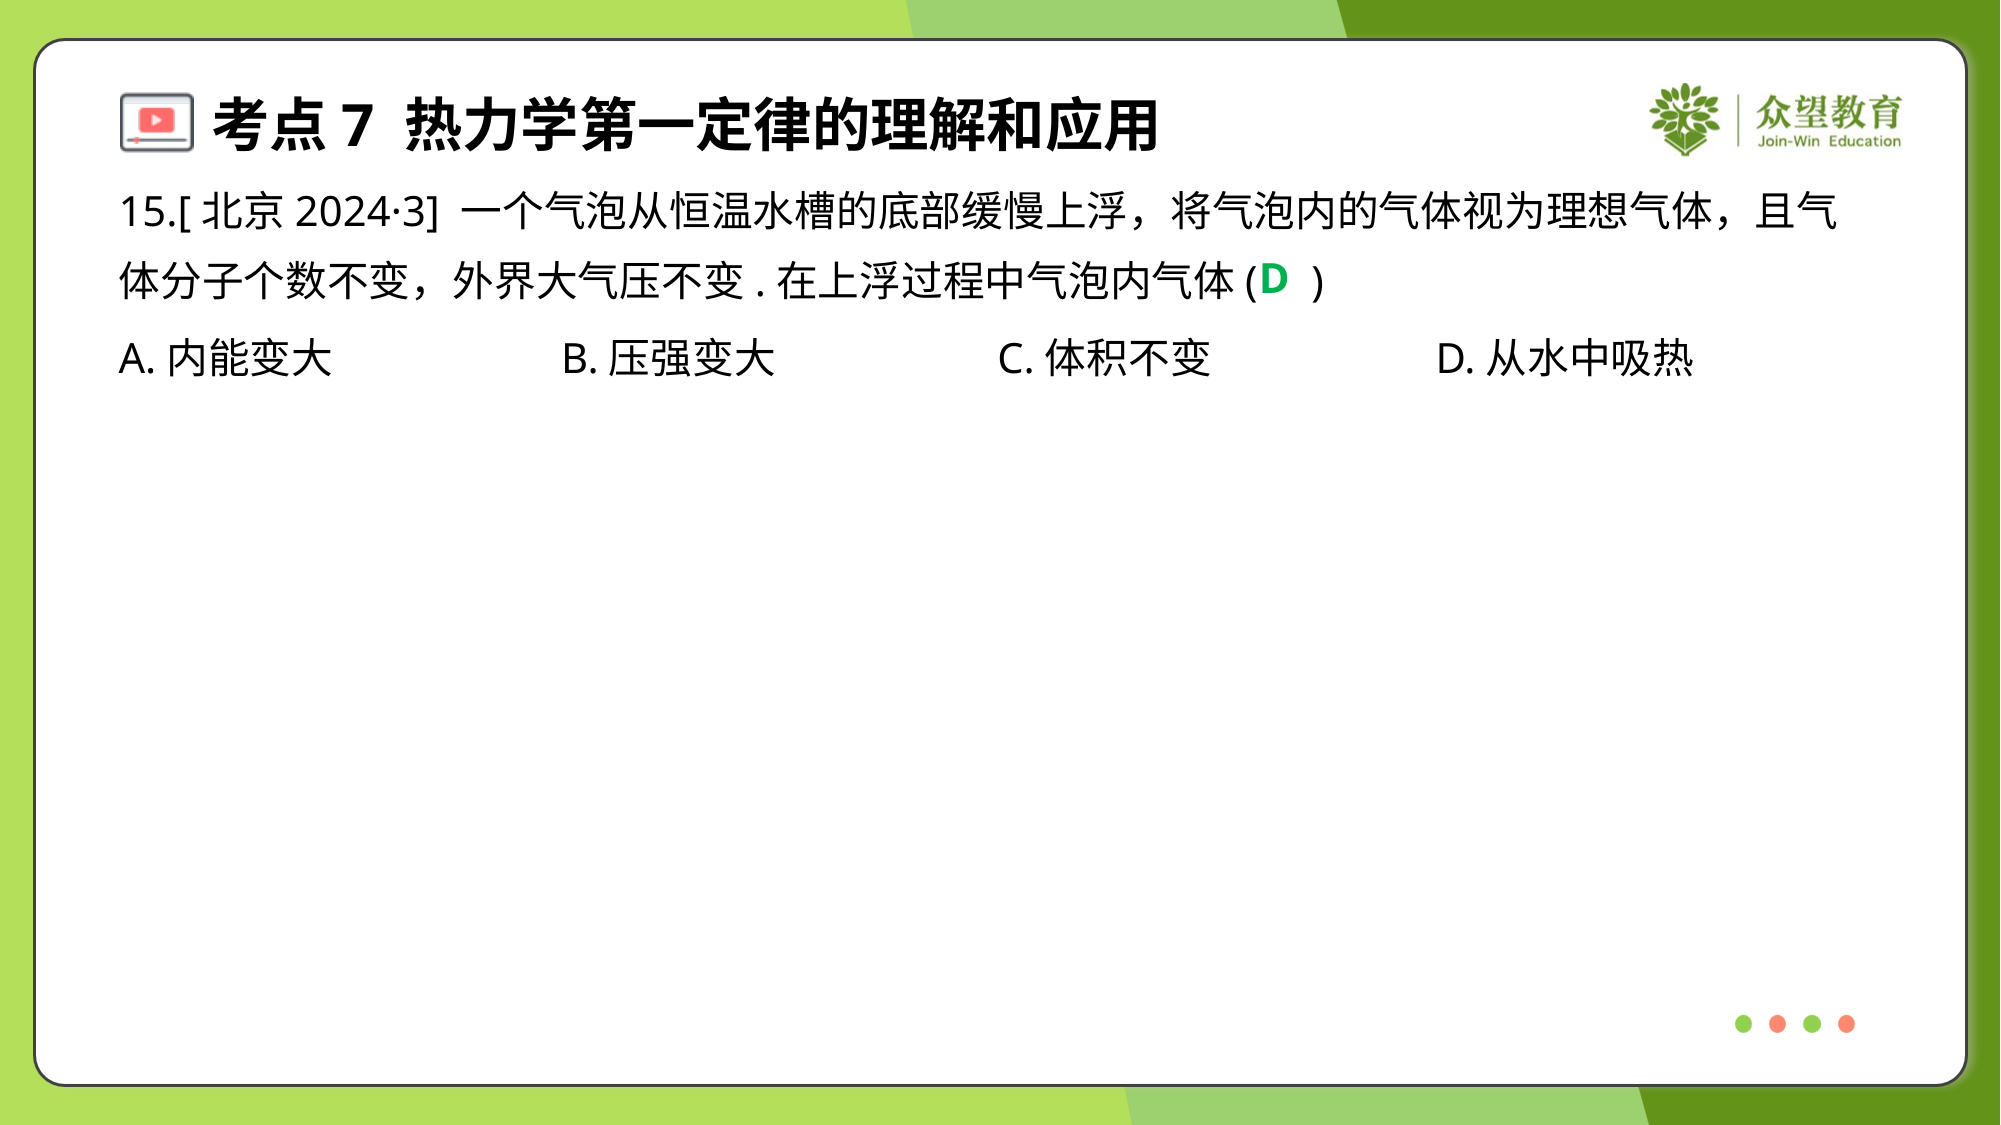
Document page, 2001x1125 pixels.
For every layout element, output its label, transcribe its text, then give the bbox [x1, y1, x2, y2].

text_box 15.[北京2024·3] 一个气泡从恒温水槽的底部缓慢上浮，将气泡内的气体视为理想气体，且气 体分子个数不变，外界大气压不变.在上浮过程中气泡内气体( ) [118, 159, 1883, 298]
text_box D [1242, 231, 1306, 296]
picture [0, 0, 2000, 1125]
text_box A.内能变大 B.压强变大 C.体积不变 D.从水中吸热 [118, 306, 1883, 374]
